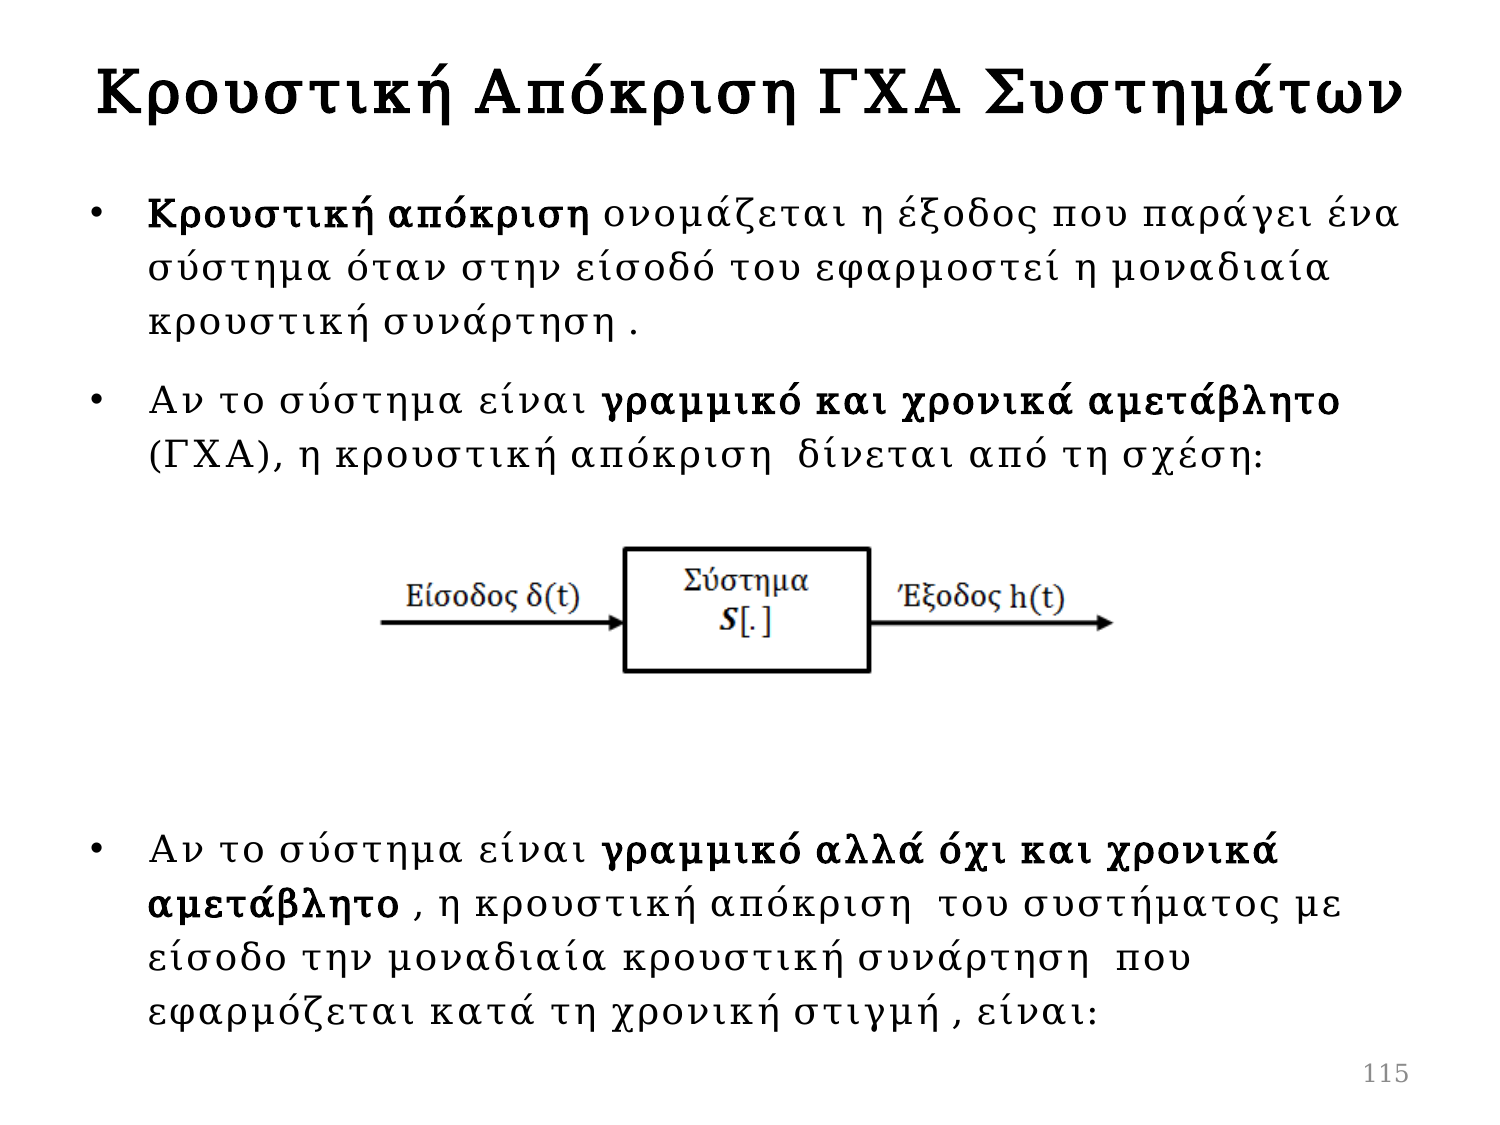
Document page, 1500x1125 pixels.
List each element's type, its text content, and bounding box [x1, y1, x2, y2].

slide_number 115 [1222, 1042, 1425, 1103]
title Κρουστική Απόκριση ΓΧΑ Συστημάτων [75, 19, 1425, 159]
picture [371, 514, 1137, 717]
